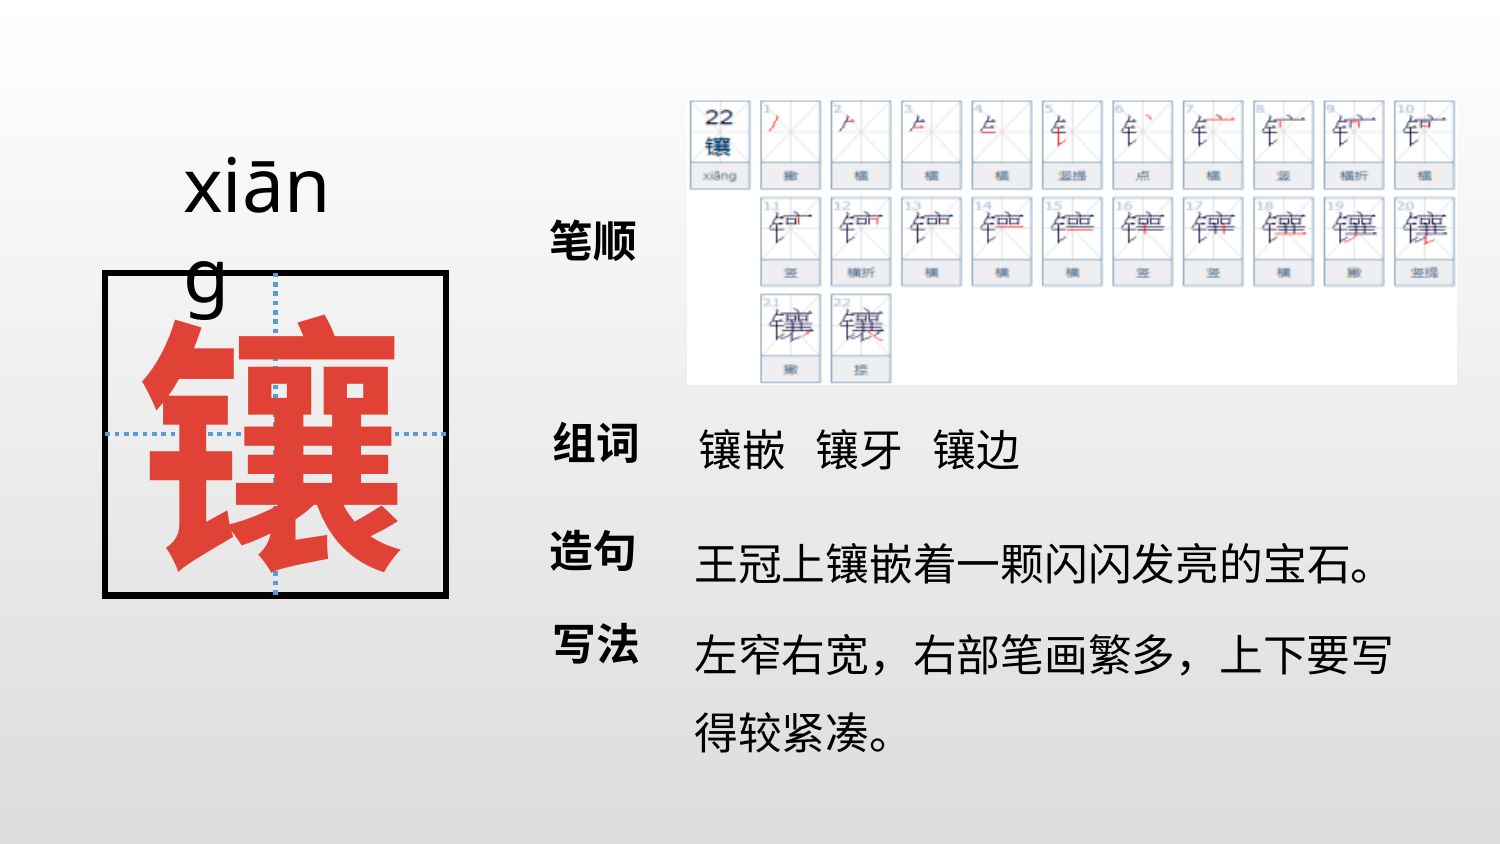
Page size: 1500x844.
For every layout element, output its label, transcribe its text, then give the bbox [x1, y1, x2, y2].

text_box 写法 [541, 611, 683, 676]
text_box 组词 [541, 409, 683, 474]
text_box 王冠上镶嵌着一颗闪闪发亮的宝石。 [683, 504, 1434, 595]
text_box 笔顺 [538, 208, 653, 273]
text_box 镶嵌 镶牙 镶边 [687, 398, 1135, 485]
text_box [105, 272, 447, 596]
picture [687, 99, 1457, 385]
text_box xiāng [171, 132, 380, 272]
text_box 左窄右宽，右部笔画繁多，上下要写得较紧凑。 [683, 595, 1425, 765]
text_box 镶 [125, 272, 474, 609]
text_box 造句 [538, 518, 660, 582]
